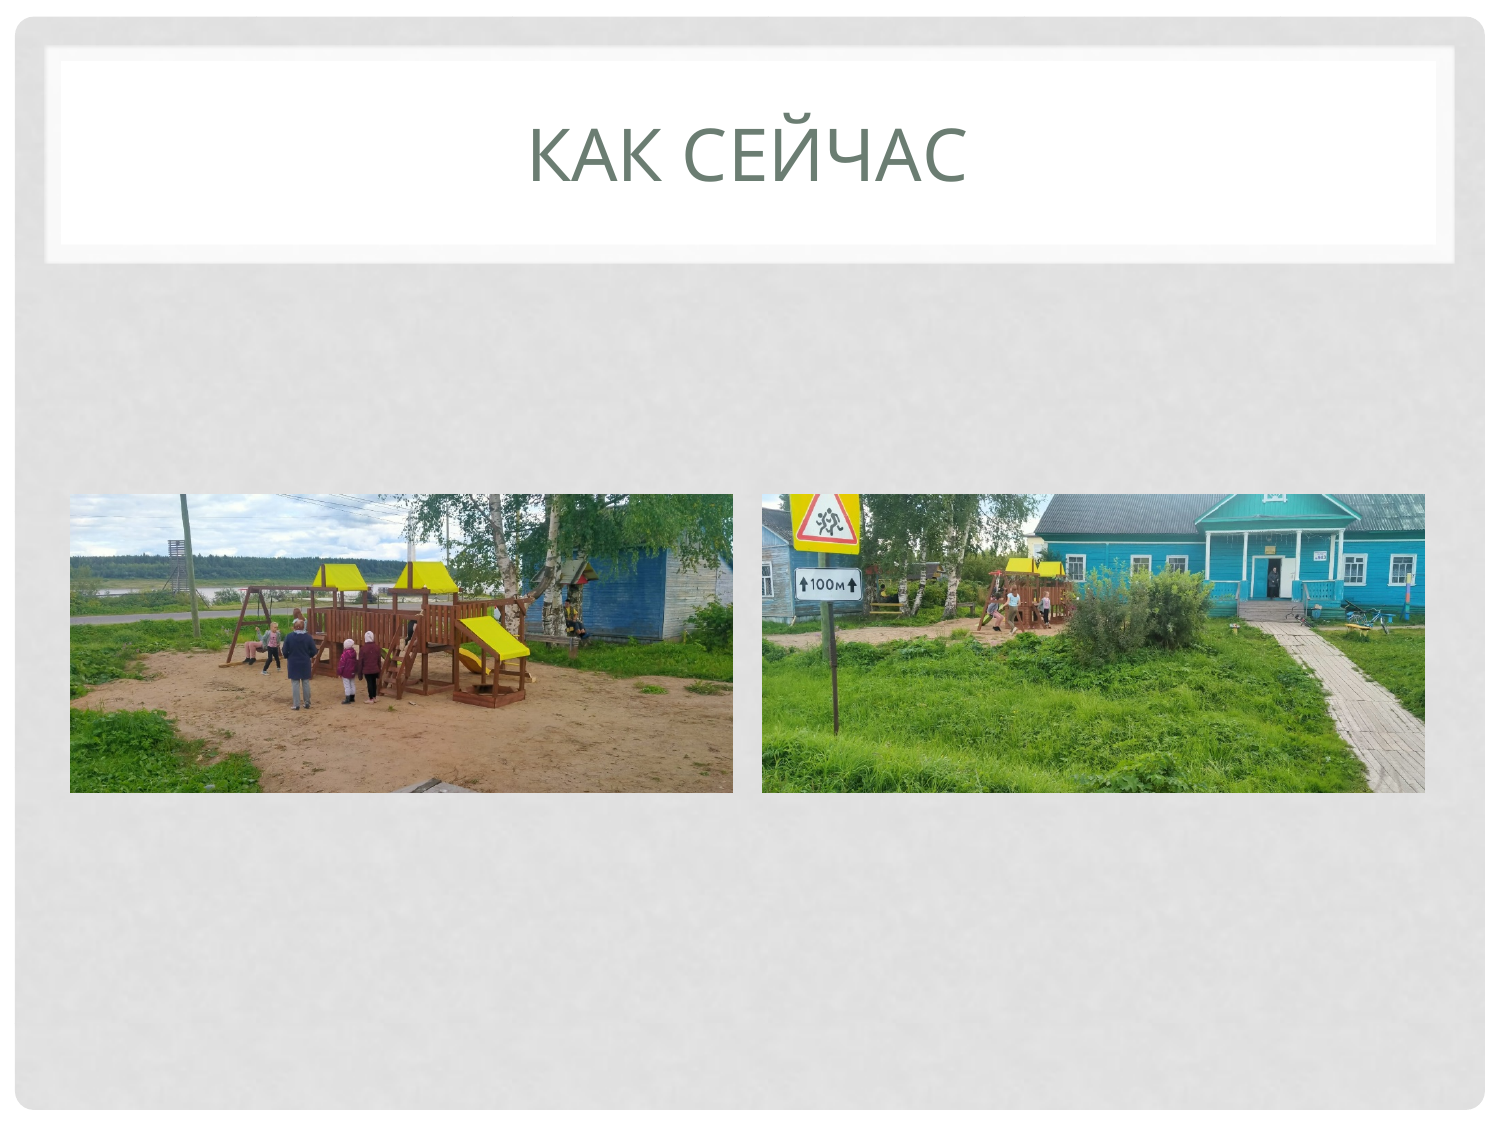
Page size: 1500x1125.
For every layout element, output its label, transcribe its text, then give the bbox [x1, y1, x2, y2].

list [69, 494, 733, 793]
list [762, 494, 1426, 793]
title Как сейчас [69, 66, 1425, 238]
